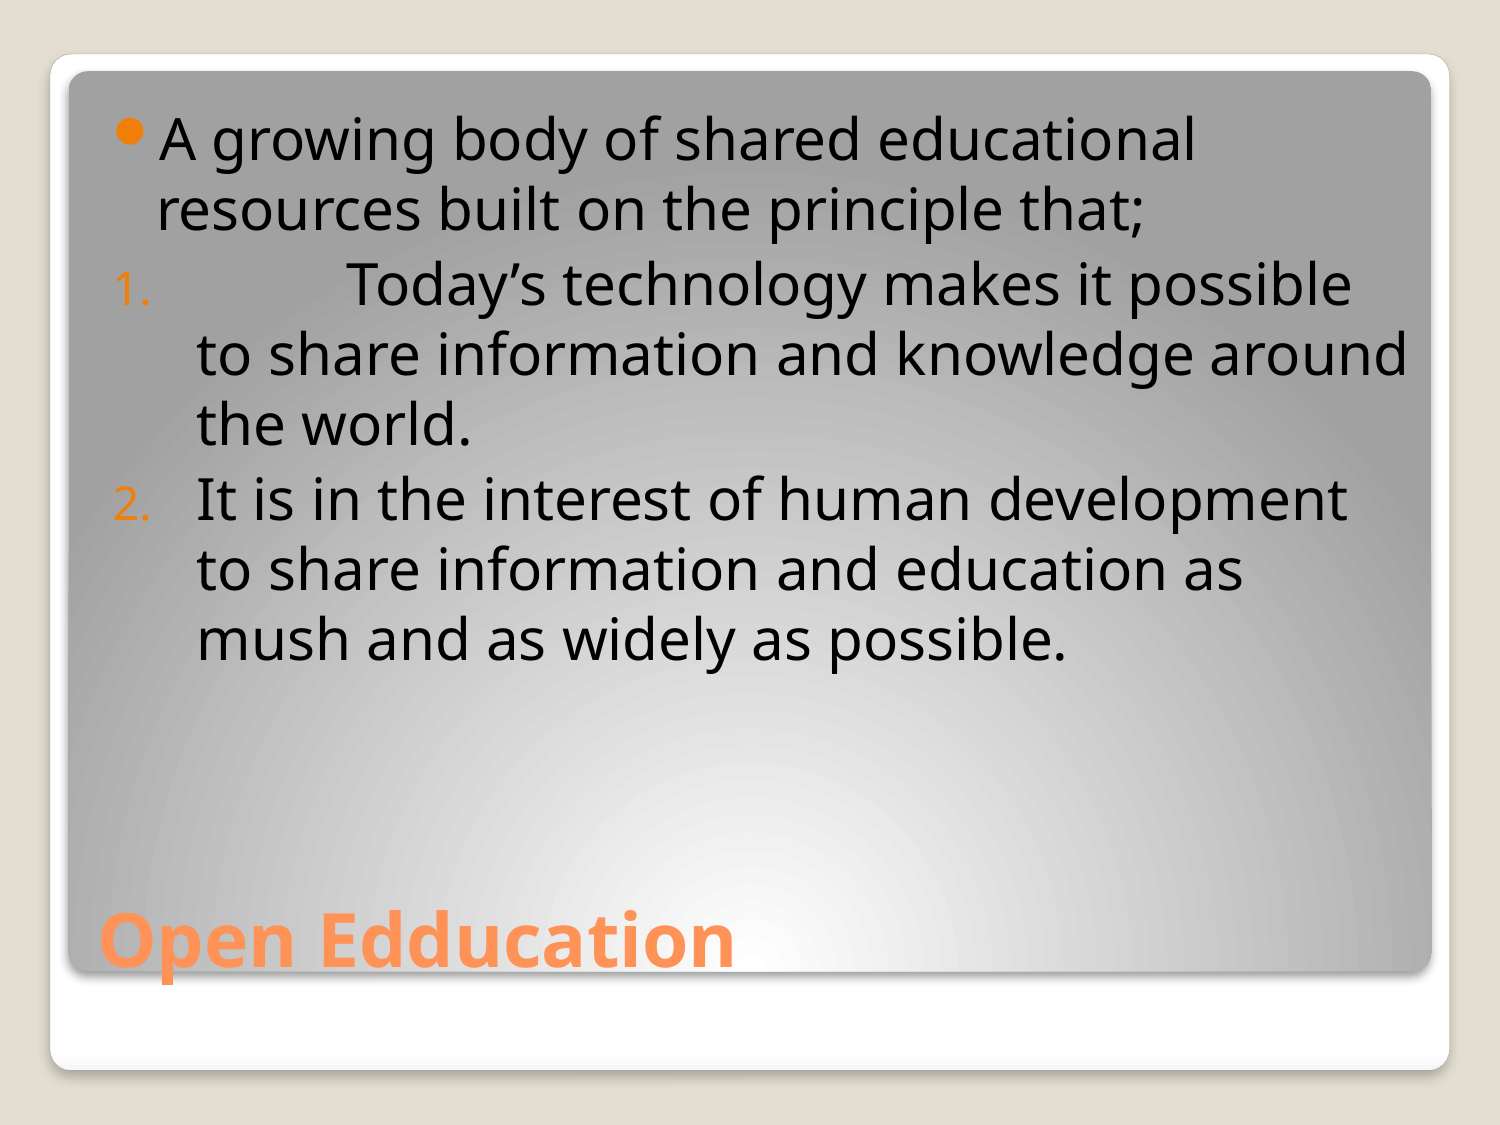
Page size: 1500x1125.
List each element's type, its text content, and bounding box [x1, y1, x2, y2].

list A growing body of shared educational resources built on the principle that; Today’s technology makes it possible to share information and knowledge around the world. It is in the interest of human development to share information and education as mush and as widely as possible. [82, 86, 1425, 774]
title Open Edducation [82, 817, 1425, 990]
